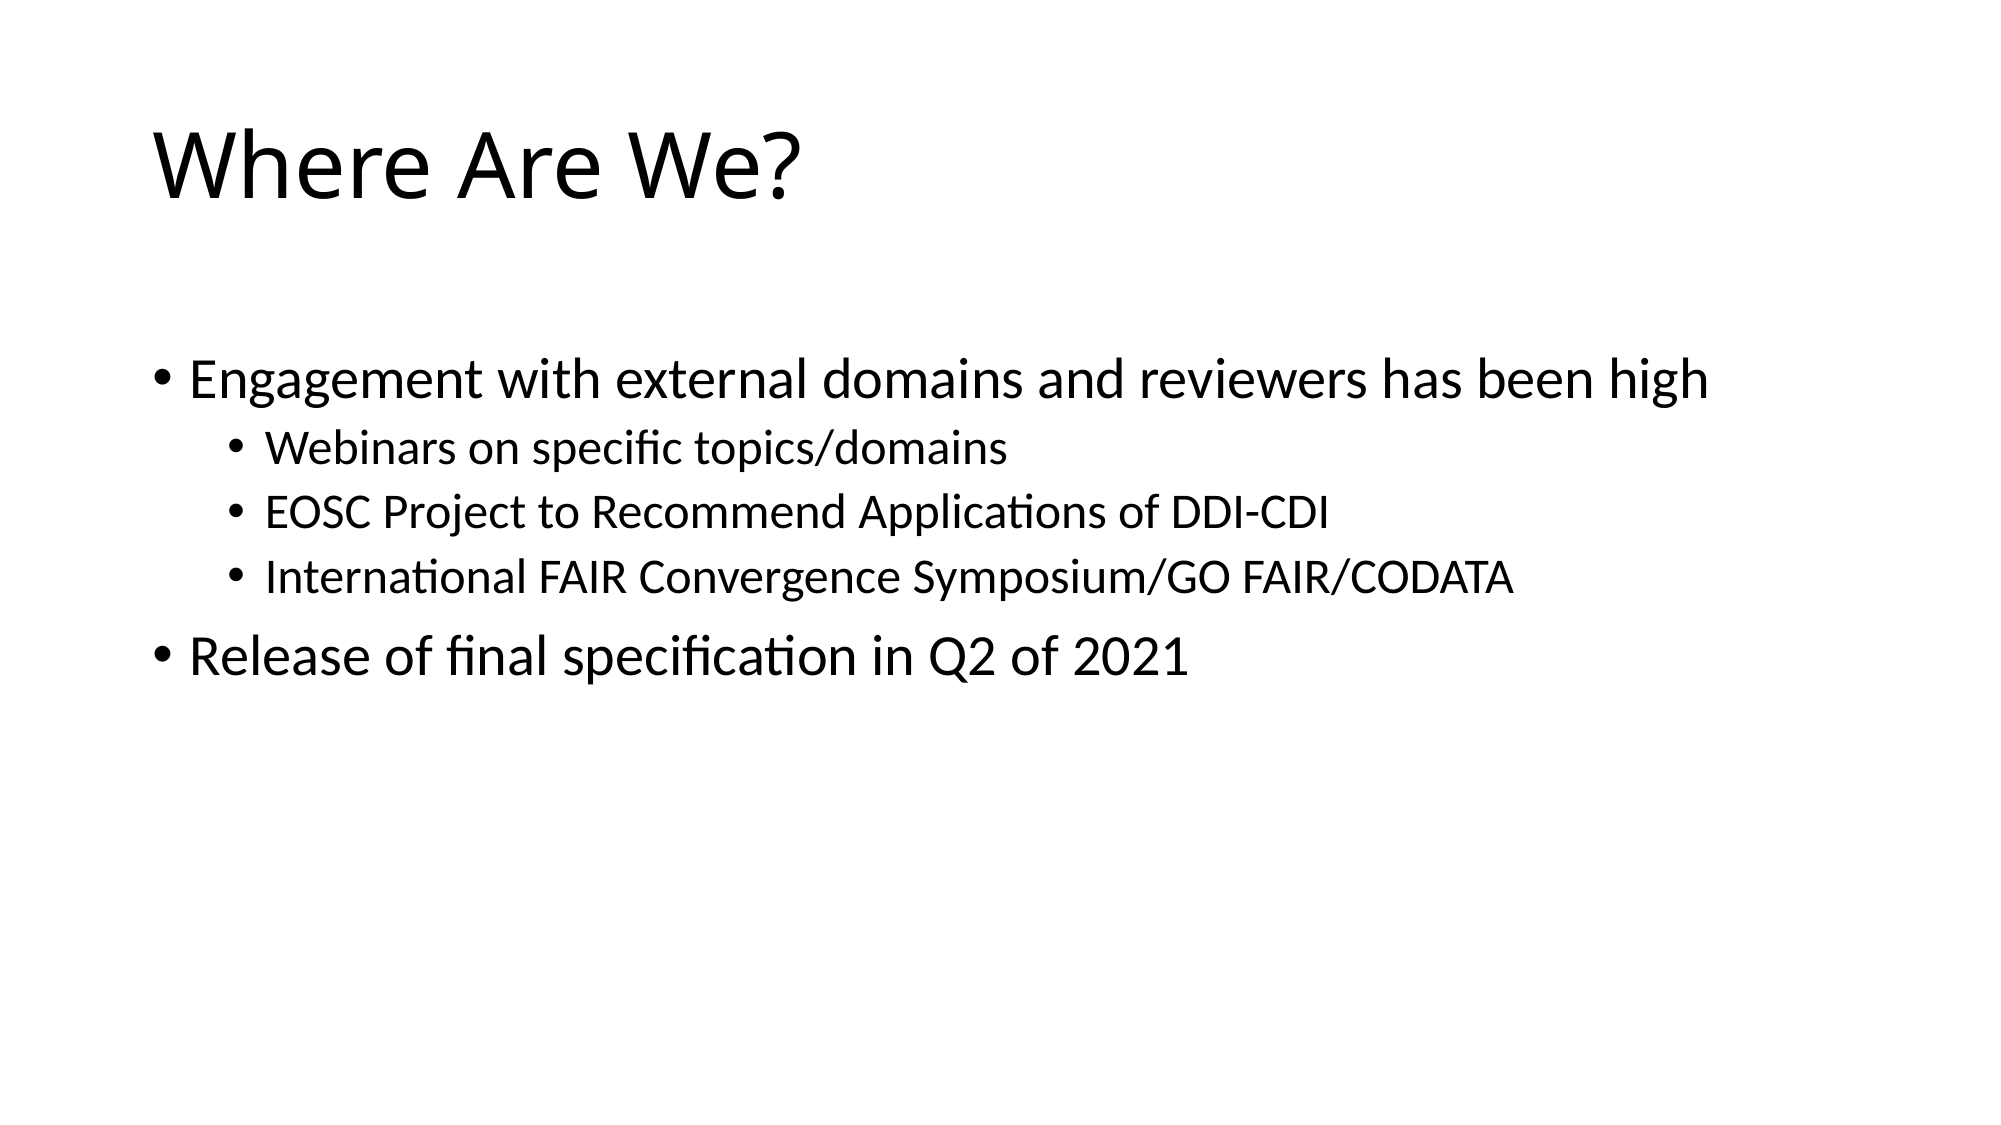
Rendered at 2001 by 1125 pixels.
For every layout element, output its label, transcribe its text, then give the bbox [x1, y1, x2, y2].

list Engagement with external domains and reviewers has been high Webinars on specific topics/domains EOSC Project to Recommend Applications of DDI-CDI International FAIR Convergence Symposium/GO FAIR/CODATA Release of final specification in Q2 of 2021 [137, 340, 1863, 1014]
title Where Are We? [137, 59, 1863, 278]
